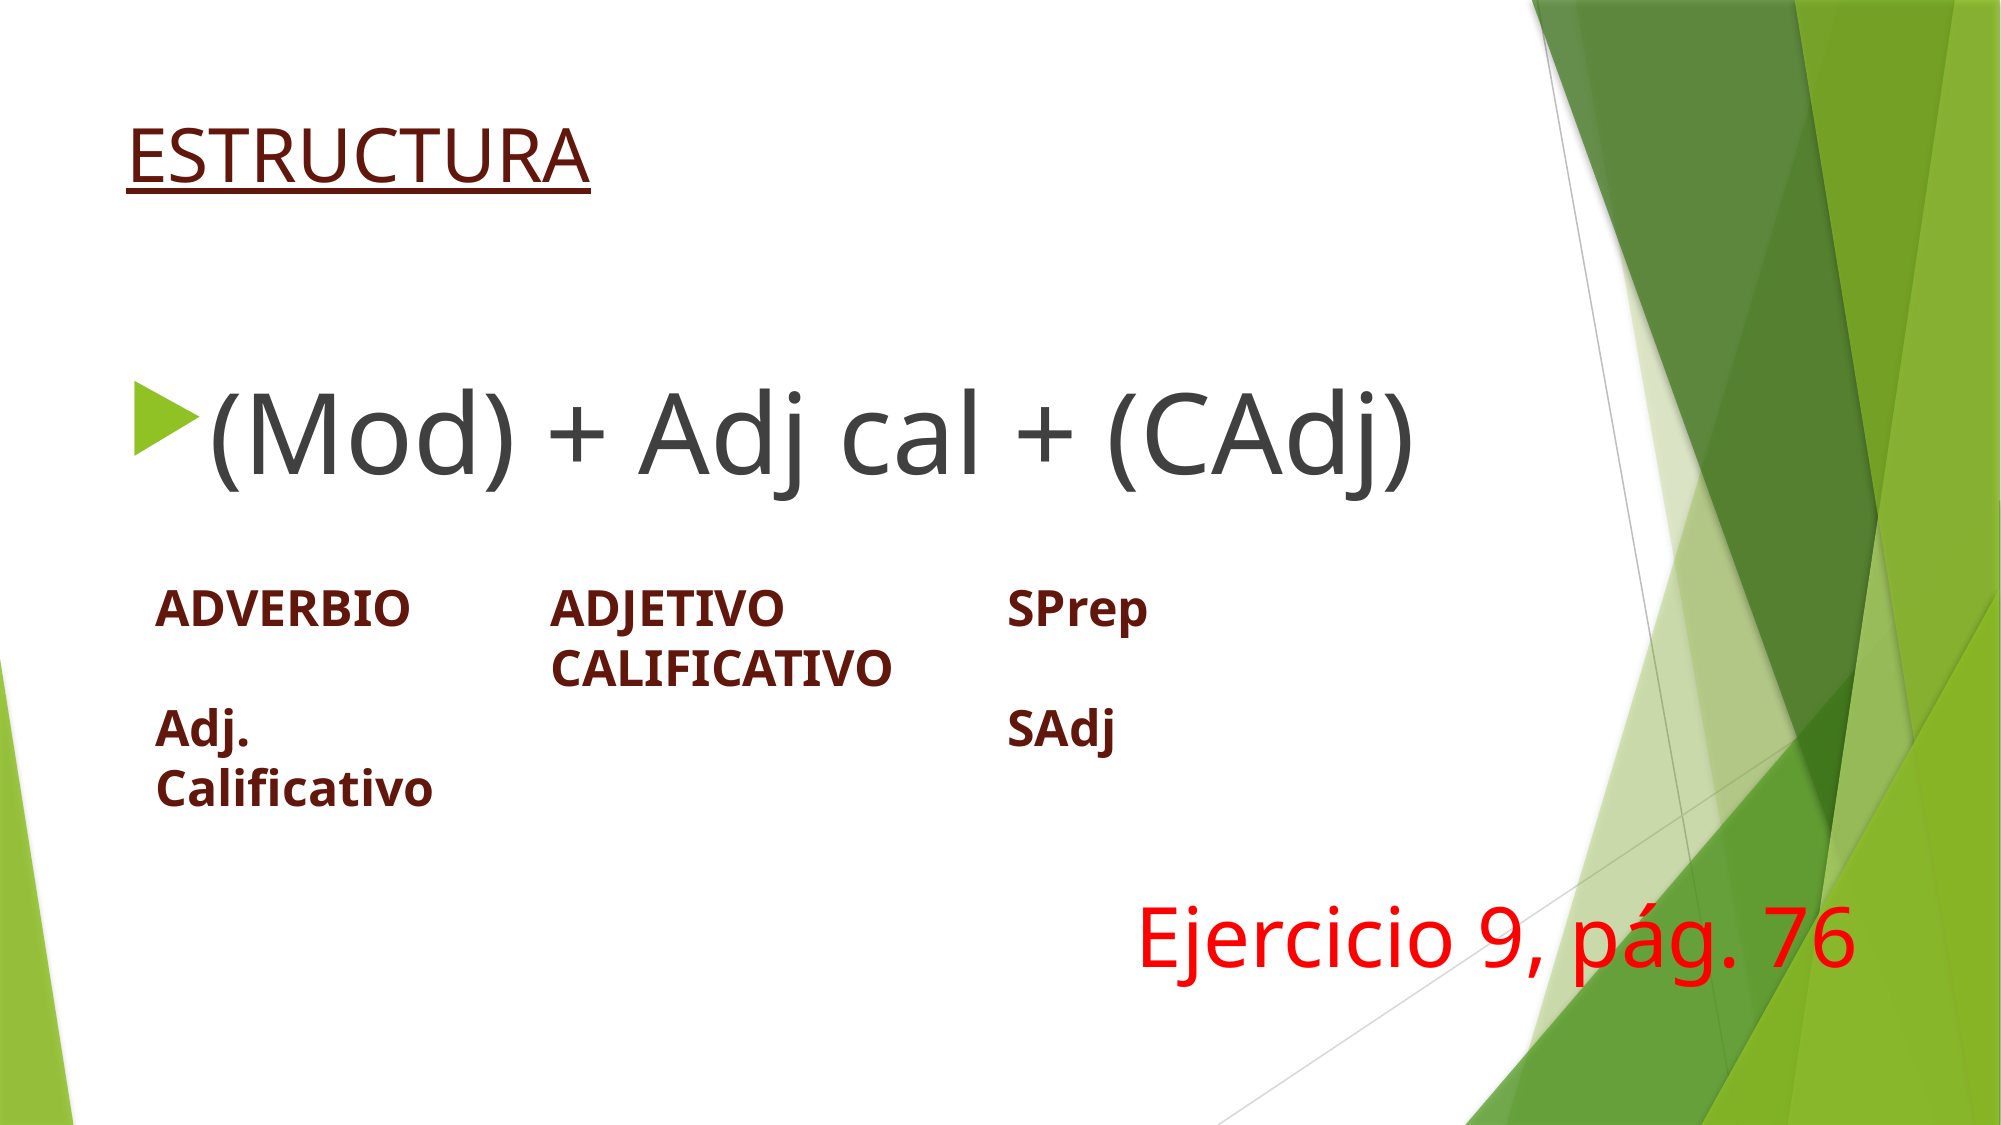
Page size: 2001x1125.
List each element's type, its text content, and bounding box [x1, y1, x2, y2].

text_box SPrep SAdj [992, 569, 1441, 825]
list (Mod) + Adj cal + (CAdj) [111, 354, 1522, 1009]
title ESTRUCTURA [111, 99, 1522, 317]
text_box ADJETIVO CALIFICATIVO [535, 569, 992, 705]
text_box ADVERBIO Adj. Calificativo [140, 569, 542, 825]
text_box Ejercicio 9, pág. 76 [752, 876, 1873, 992]
